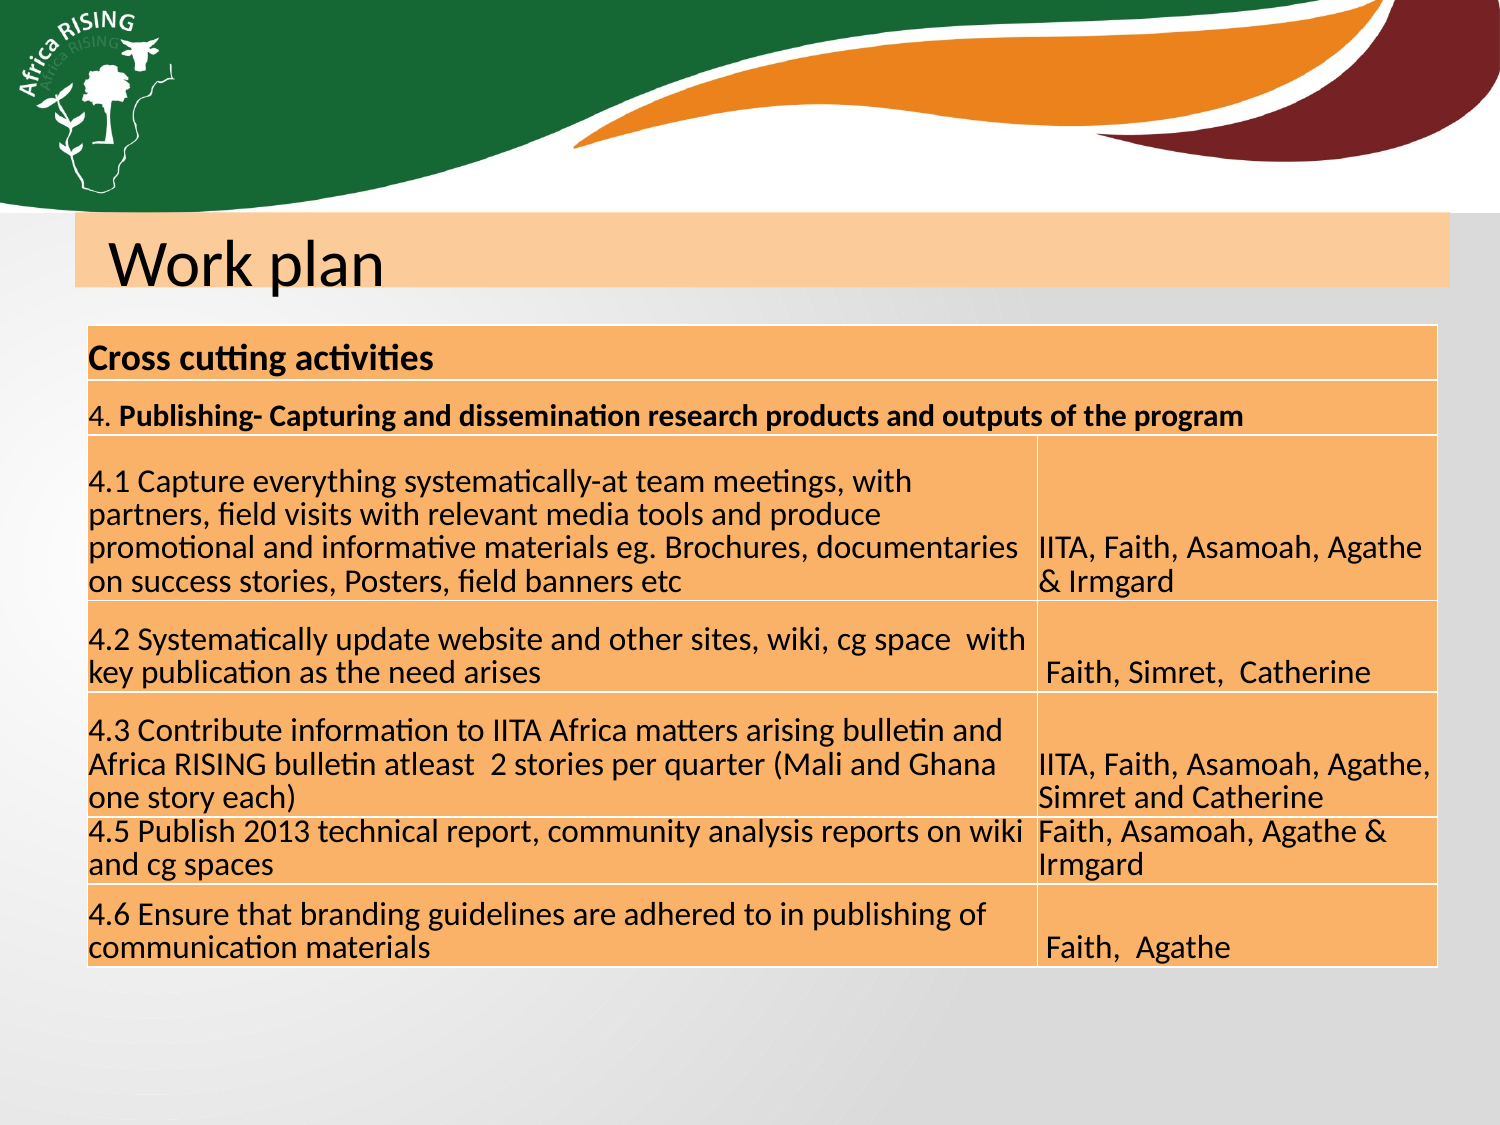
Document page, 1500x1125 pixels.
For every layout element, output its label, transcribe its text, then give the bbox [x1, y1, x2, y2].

table_cell IITA, Faith, Asamoah, Agathe, Simret and Catherine [1038, 693, 1437, 816]
picture [0, 0, 1500, 213]
table_cell 4.6 Ensure that branding guidelines are adhered to in publishing of communication materials [88, 885, 1037, 966]
table_cell 4.3 Contribute information to IITA Africa matters arising bulletin and Africa RISING bulletin atleast 2 stories per quarter (Mali and Ghana one story each) [88, 693, 1037, 816]
list Work plan [75, 212, 1450, 288]
table_cell IITA, Faith, Asamoah, Agathe & Irmgard [1038, 436, 1437, 600]
table_cell Faith, Asamoah, Agathe & Irmgard [1038, 818, 1437, 883]
table_cell 4.1 Capture everything systematically-at team meetings, with partners, field visits with relevant media tools and produce promotional and informative materials eg. Brochures, documentaries on success stories, Posters, field banners etc [88, 436, 1037, 600]
table_cell 4.2 Systematically update website and other sites, wiki, cg space with key publication as the need arises [88, 601, 1037, 691]
table_header Cross cutting activities [88, 326, 1437, 379]
table_cell Faith, Agathe [1038, 885, 1437, 966]
table_cell Faith, Simret, Catherine [1038, 601, 1437, 691]
table_cell 4.5 Publish 2013 technical report, community analysis reports on wiki and cg spaces [88, 818, 1037, 883]
table_cell 4. Publishing- Capturing and dissemination research products and outputs of the program [88, 381, 1437, 434]
